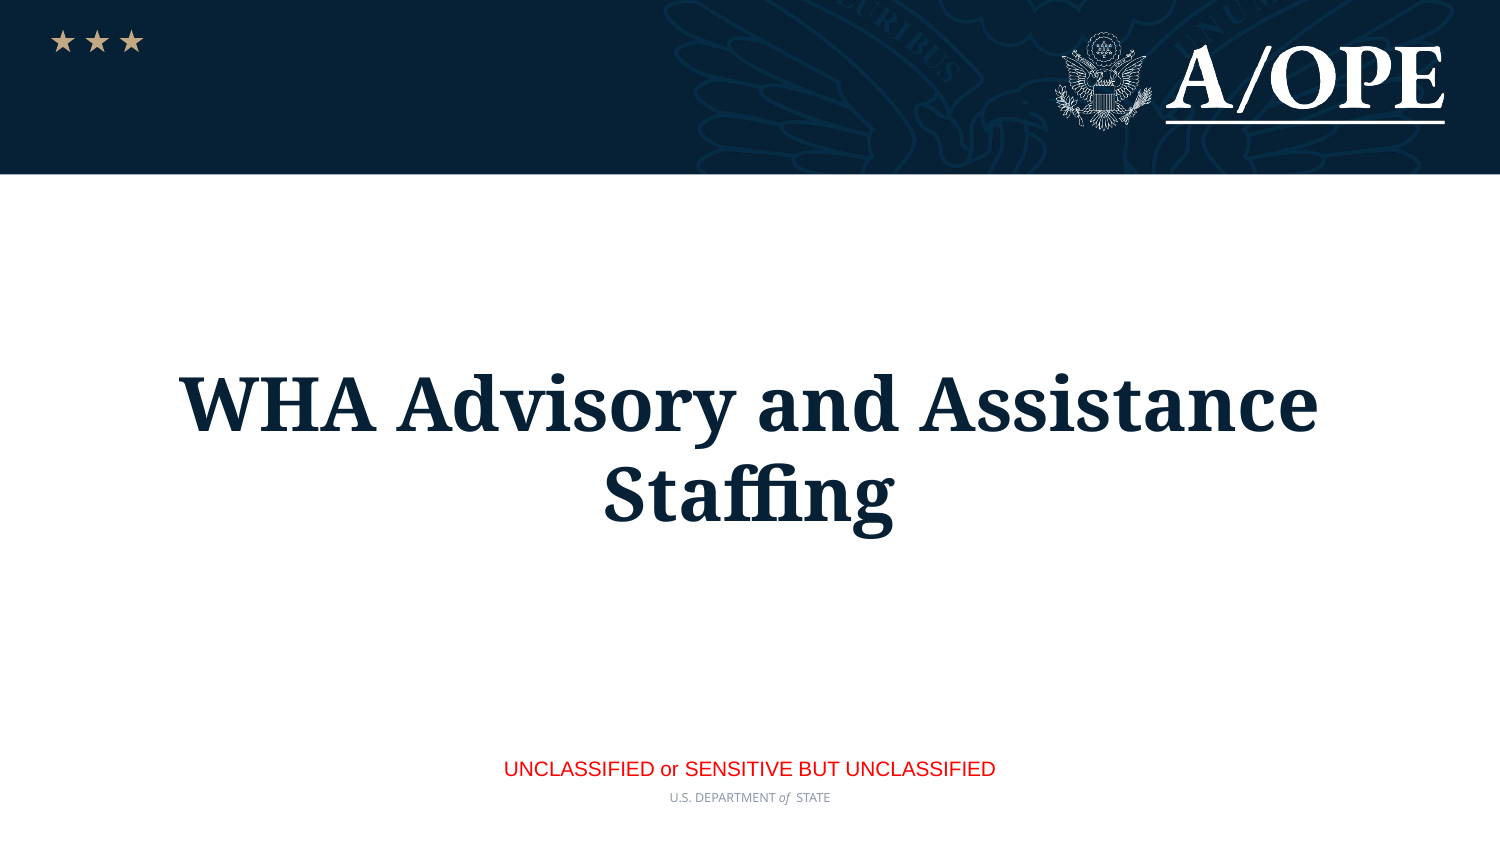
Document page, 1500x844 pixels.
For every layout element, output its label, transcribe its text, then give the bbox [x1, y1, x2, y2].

text_box UNCLASSIFIED or SENSITIVE BUT UNCLASSIFIED [489, 747, 1011, 788]
picture [587, 0, 1500, 174]
title WHA Advisory and Assistance Staffing [51, 377, 1449, 516]
